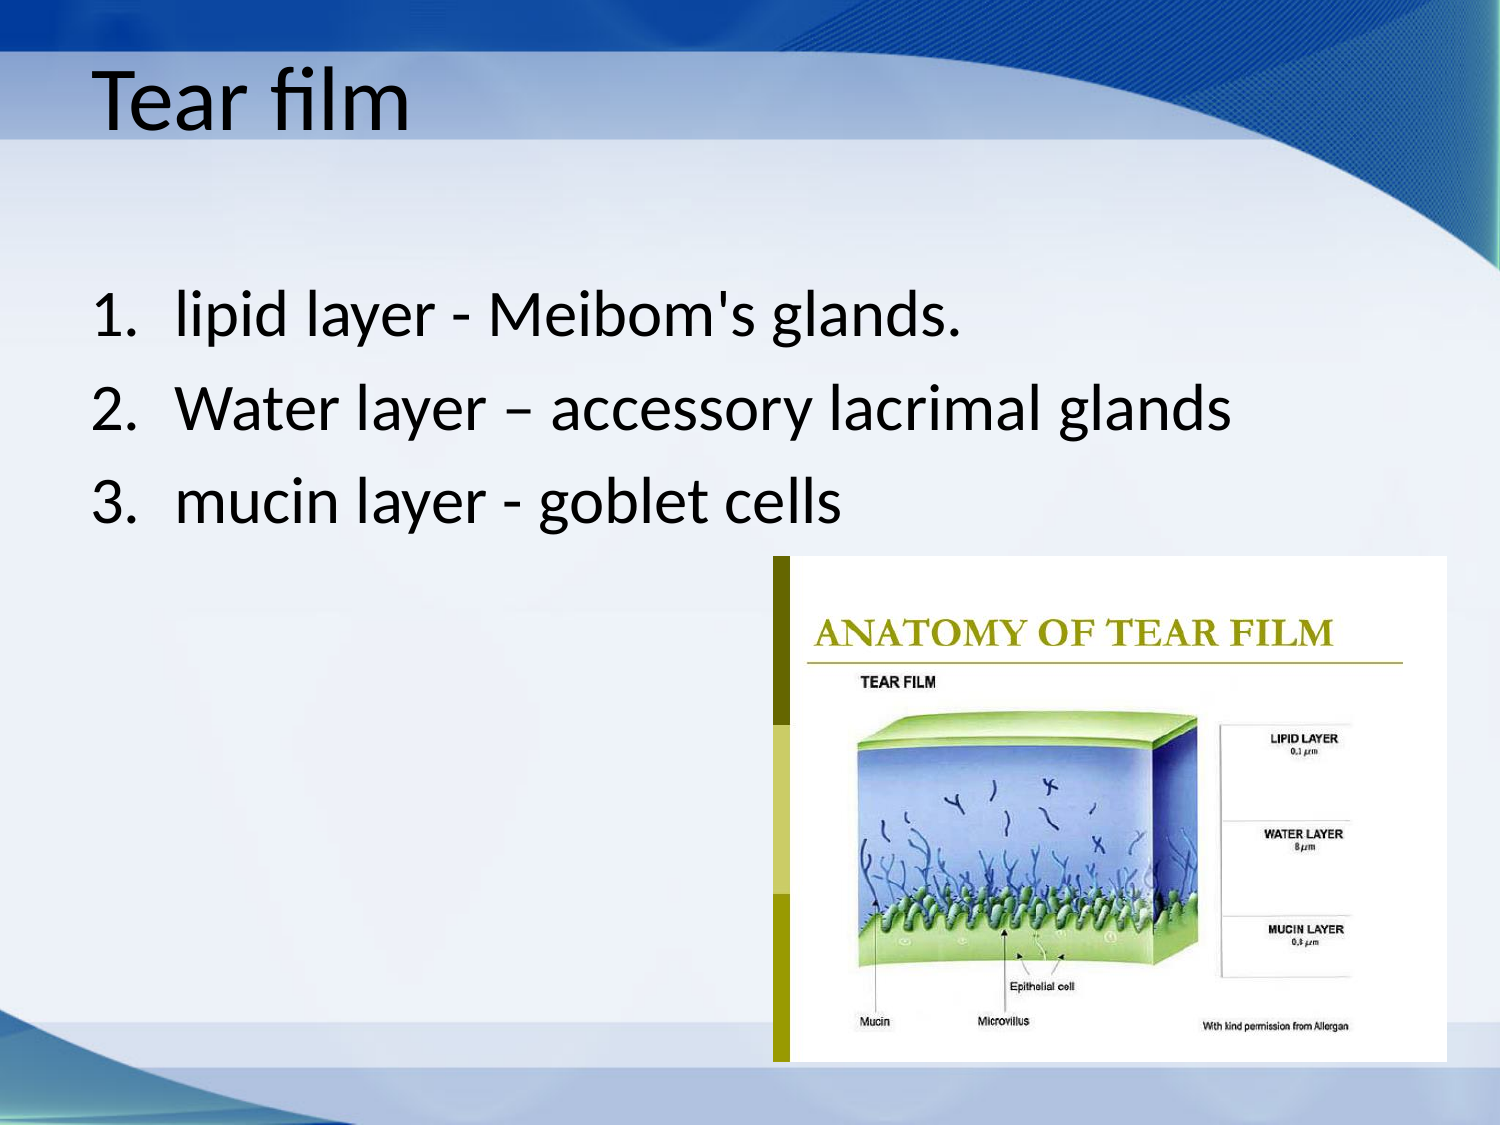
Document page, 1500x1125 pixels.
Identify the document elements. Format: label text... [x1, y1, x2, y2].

picture [0, 0, 1500, 1125]
title Tear film [76, 0, 1427, 188]
list lipid layer - Meibom's glands. Water layer – accessory lacrimal glands mucin layer - goblet cells [75, 262, 1425, 1005]
